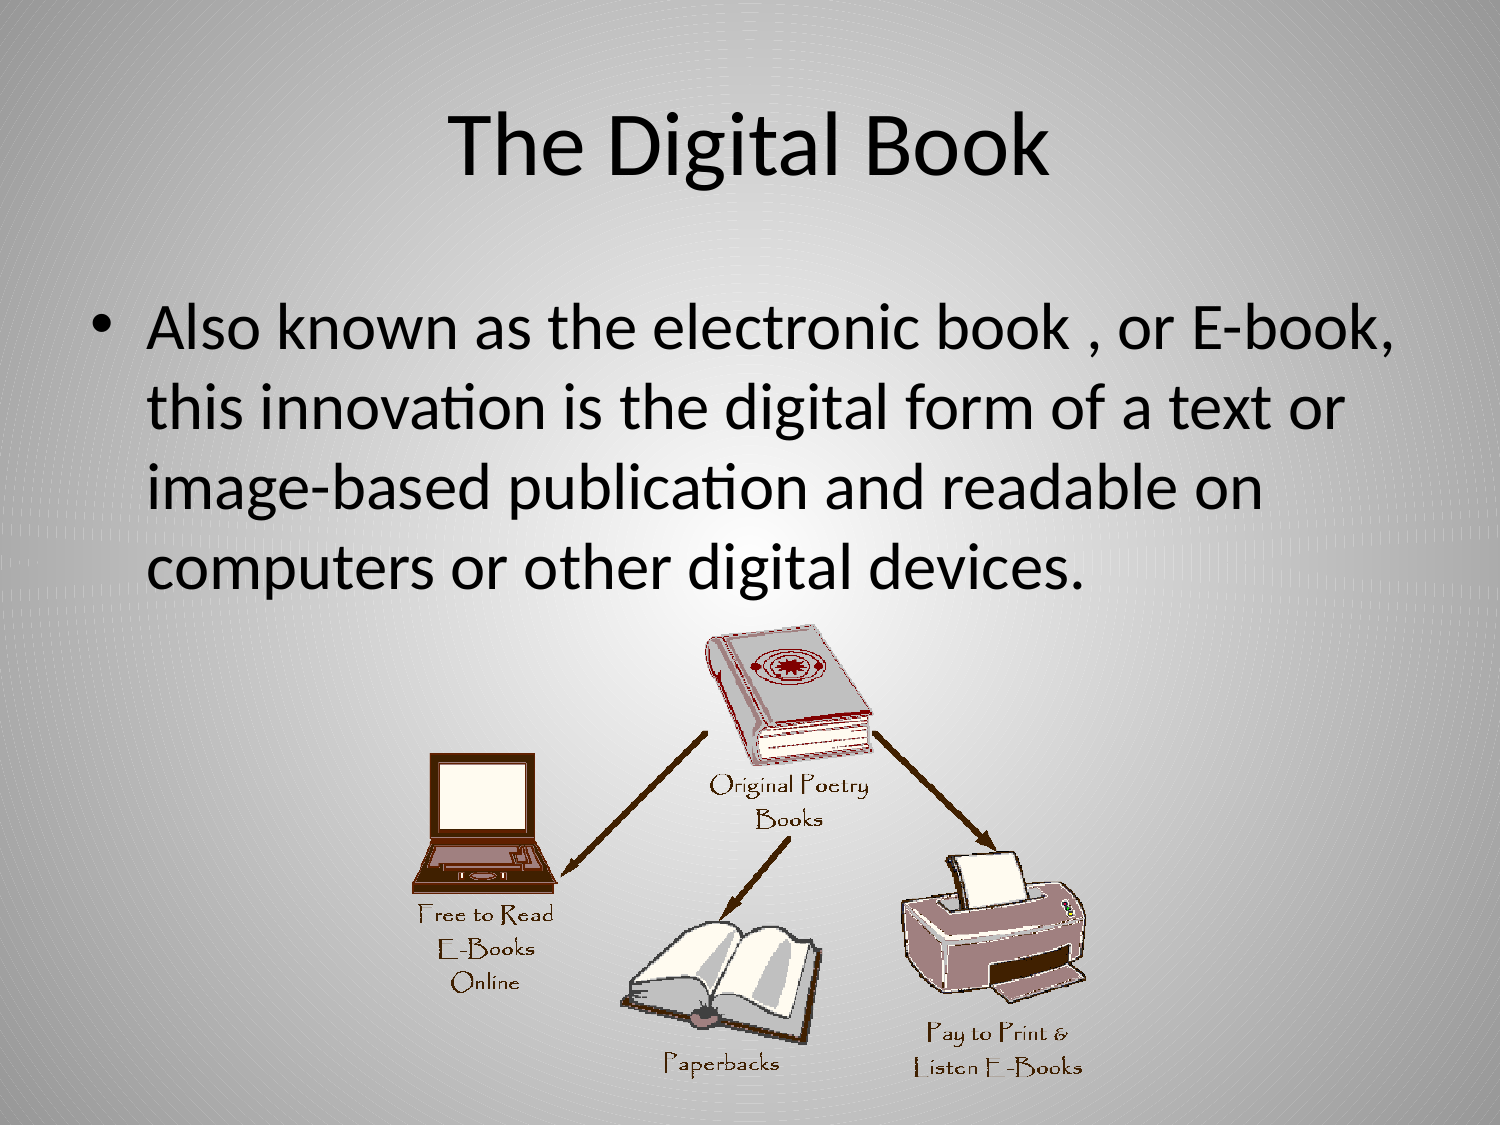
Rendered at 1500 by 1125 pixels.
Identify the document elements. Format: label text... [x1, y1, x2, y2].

title The Digital Book [75, 45, 1425, 233]
picture [412, 624, 1094, 1086]
list Also known as the electronic book , or E-book, this innovation is the digital form of a text or image-based publication and readable on computers or other digital devices. [75, 275, 1425, 1018]
